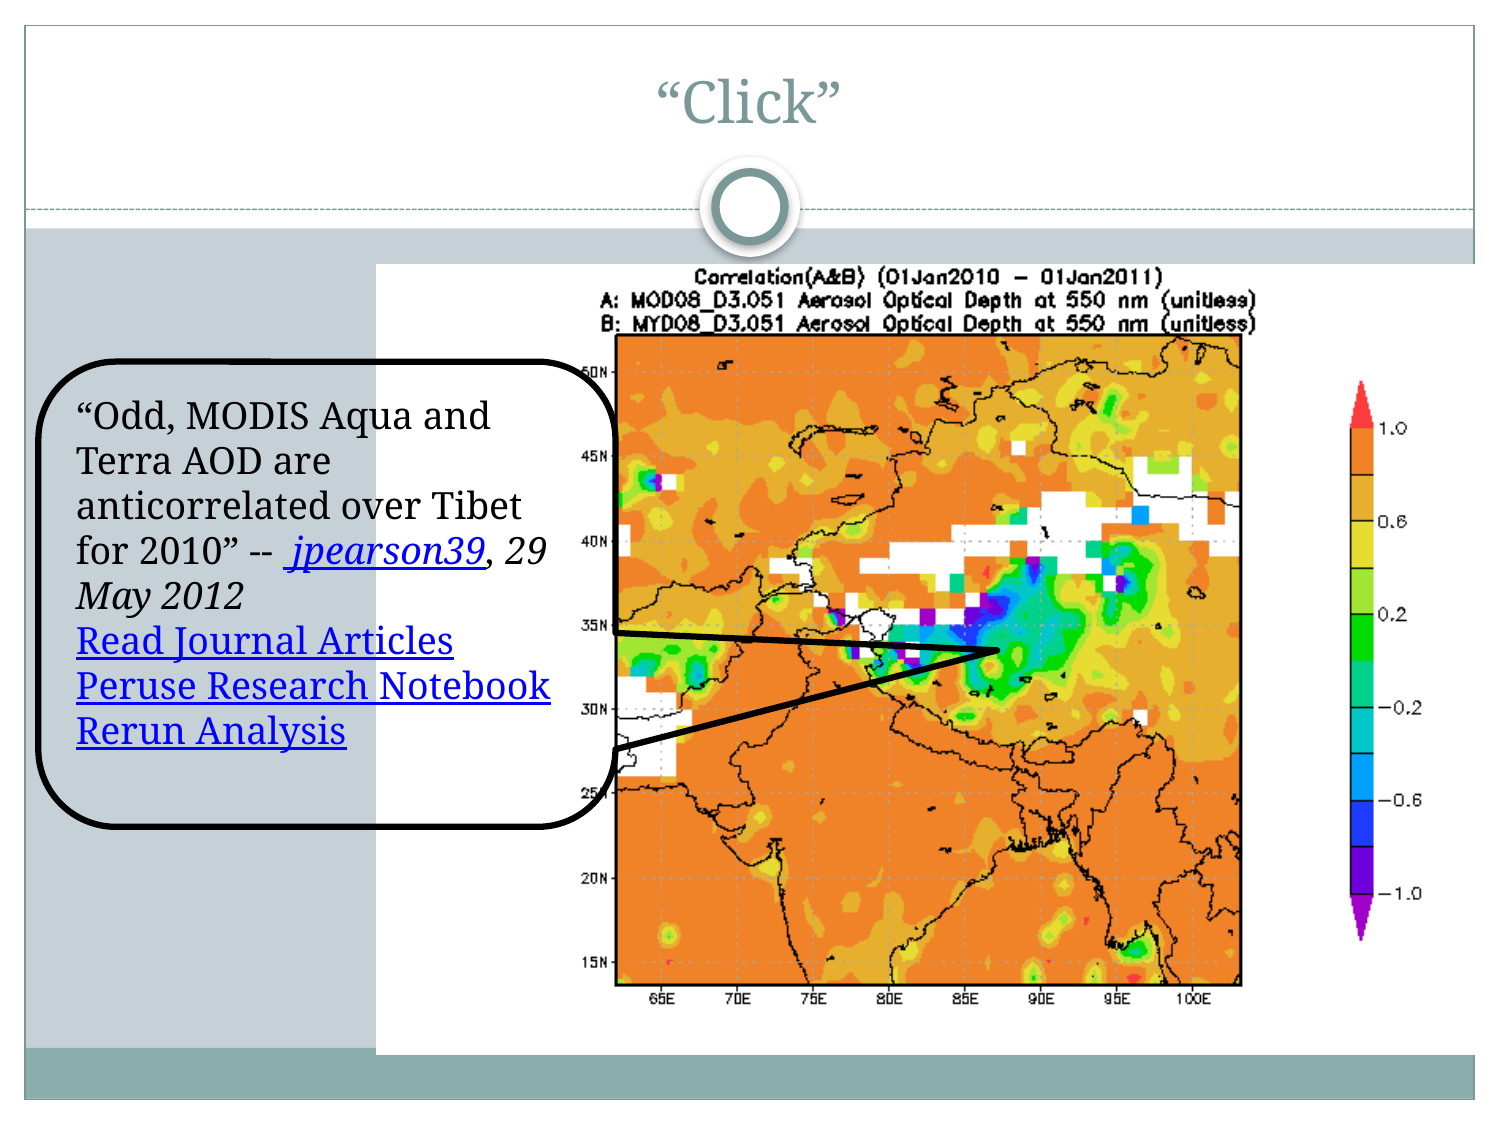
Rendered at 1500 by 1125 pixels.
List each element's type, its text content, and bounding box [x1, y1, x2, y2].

title “Click” [49, 37, 1450, 162]
text_box “Odd, MODIS Aqua and Terra AOD are anticorrelated over Tibet for 2010” -- jpearson39, 29 May 2012 Read Journal Articles Peruse Research Notebook Rerun Analysis [38, 361, 369, 827]
picture [376, 264, 1483, 1055]
